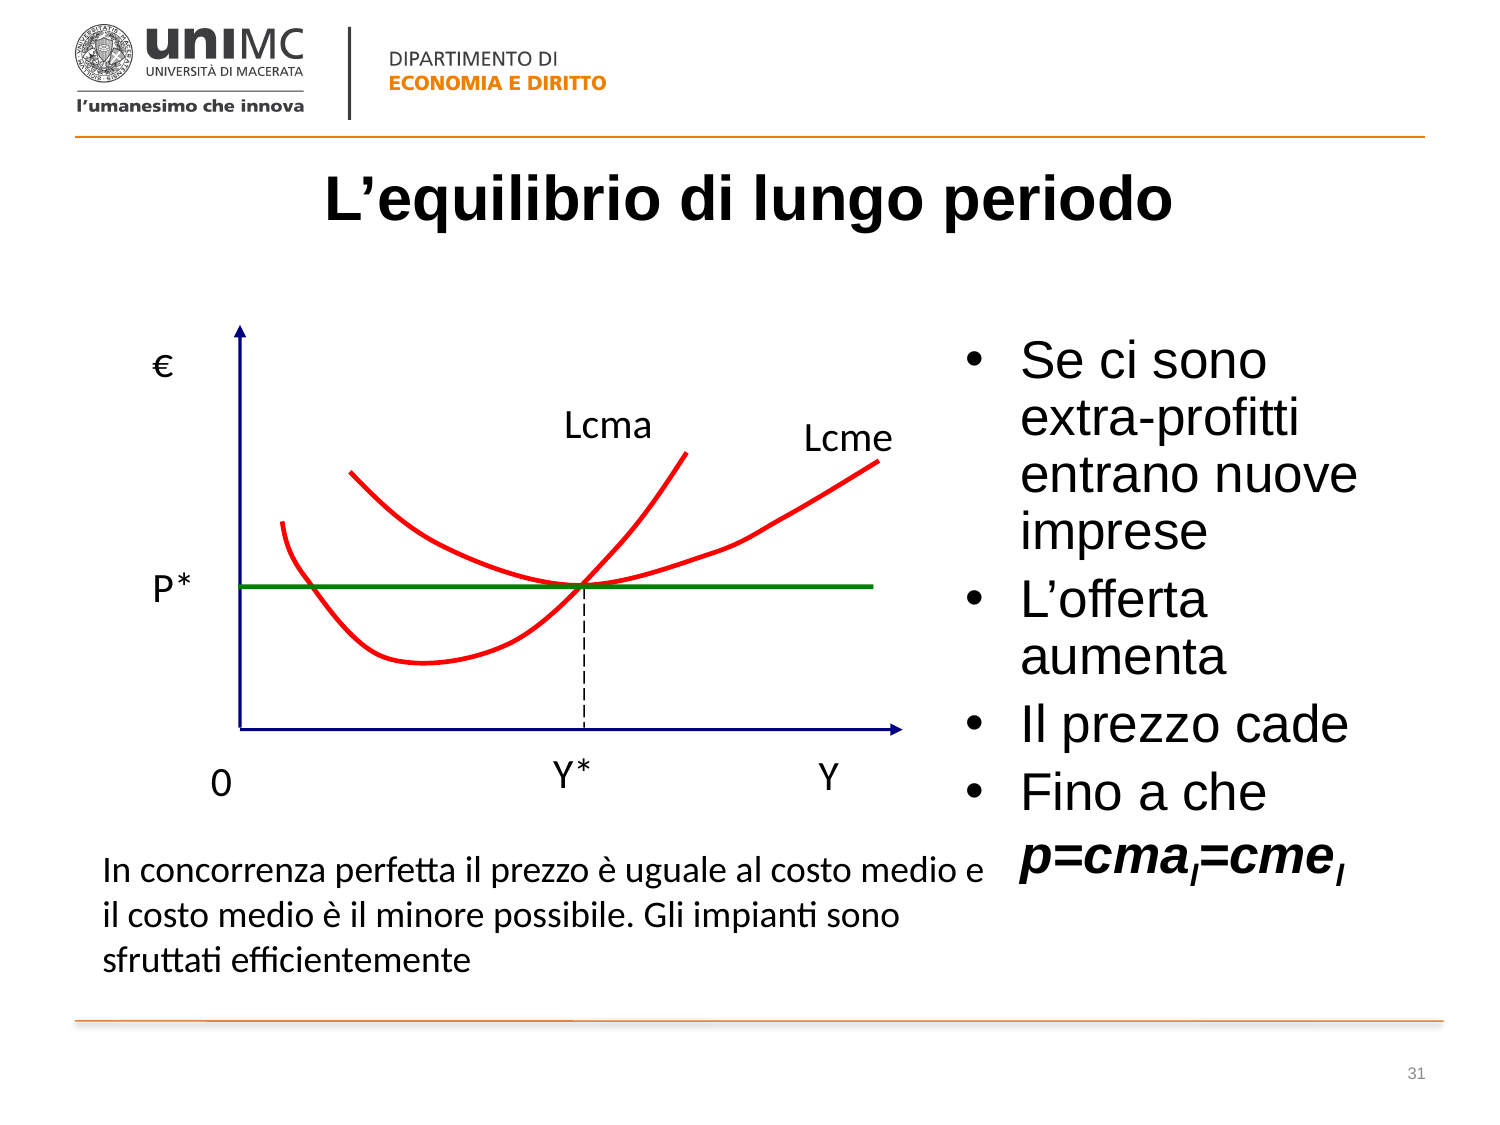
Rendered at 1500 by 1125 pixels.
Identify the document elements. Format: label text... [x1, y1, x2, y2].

text_box In concorrenza perfetta il prezzo è uguale al costo medio e il costo medio è il minore possibile. Gli impianti sono sfruttati efficientemente [87, 837, 1013, 988]
title L’equilibrio di lungo periodo [75, 149, 1425, 241]
list Se ci sono extra-profitti entrano nuove imprese L’offerta aumenta Il prezzo cade Fino a che p=cmal=cmel [950, 324, 1388, 1000]
slide_number 31 [1091, 1042, 1442, 1103]
picture [75, 24, 1425, 138]
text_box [137, 324, 938, 811]
